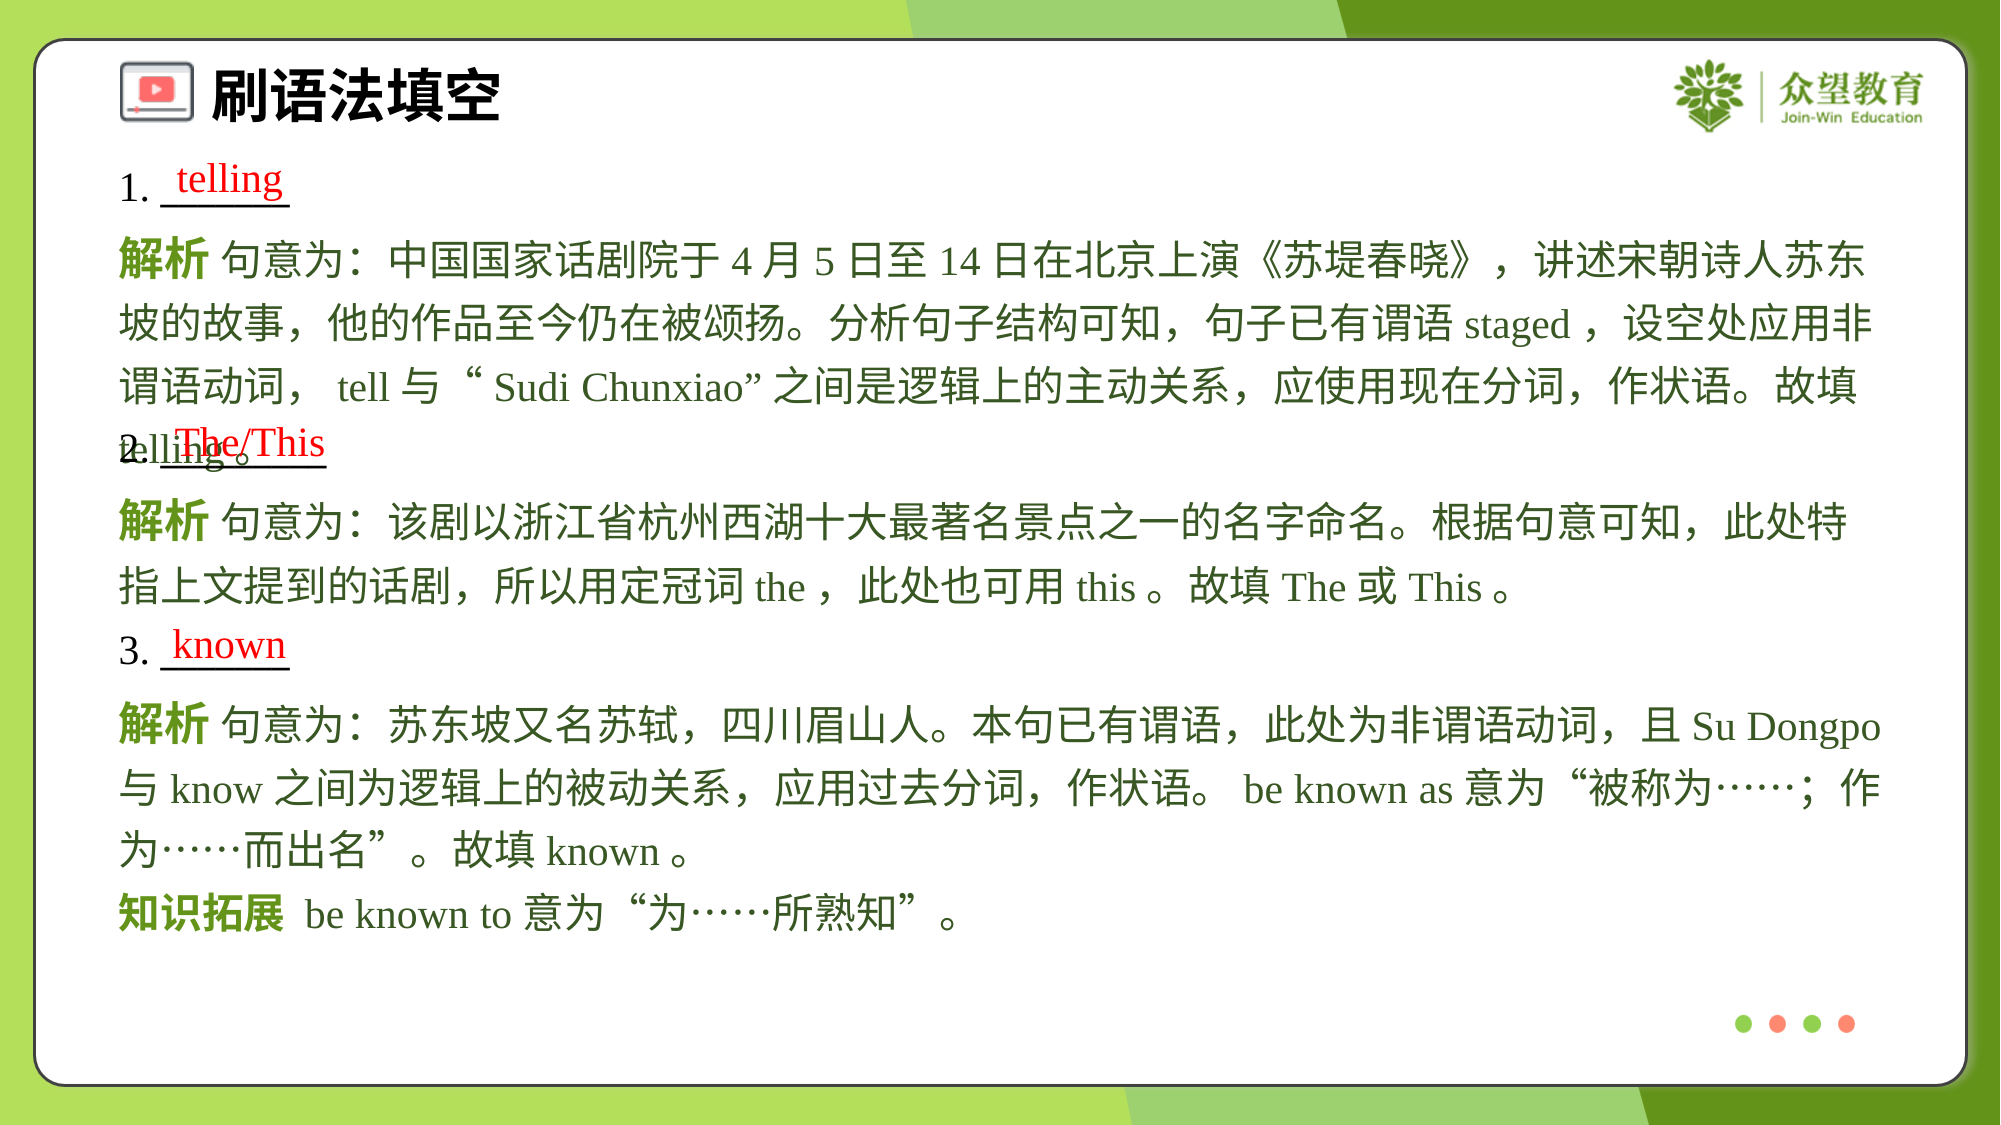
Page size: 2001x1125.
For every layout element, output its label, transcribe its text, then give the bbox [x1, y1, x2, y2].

text_box 1. _______ [118, 146, 1883, 204]
text_box 解析 句意为：苏东坡又名苏轼，四川眉山人。本句已有谓语，此处为非谓语动词，且Su Dongpo与know之间为逻辑上的被动关系，应用过去分词，作状语。be known as意为“被称为……；作为……而出名”。故填known。 知识拓展 be known to意为“为……所熟知”。 [118, 680, 1883, 932]
text_box 解析 句意为：该剧以浙江省杭州西湖十大最著名景点之一的名字命名。根据句意可知，此处特指上文提到的话剧，所以用定冠词the，此处也可用this。故填The或This。 [118, 478, 1883, 605]
picture [0, 0, 2000, 1125]
text_box 解析 句意为：中国国家话剧院于4月5日至14日在北京上演《苏堤春晓》，讲述宋朝诗人苏东坡的故事，他的作品至今仍在被颂扬。分析句子结构可知，句子已有谓语staged，设空处应用非谓语动词，tell与“Sudi Chunxiao”之间是逻辑上的主动关系，应使用现在分词，作状语。故填telling。 [118, 215, 1883, 405]
text_box 3. _______ [118, 610, 1883, 668]
text_box The/This [170, 402, 330, 460]
text_box 2. _________ [118, 408, 1883, 466]
text_box telling [172, 138, 288, 197]
text_box known [167, 604, 291, 663]
